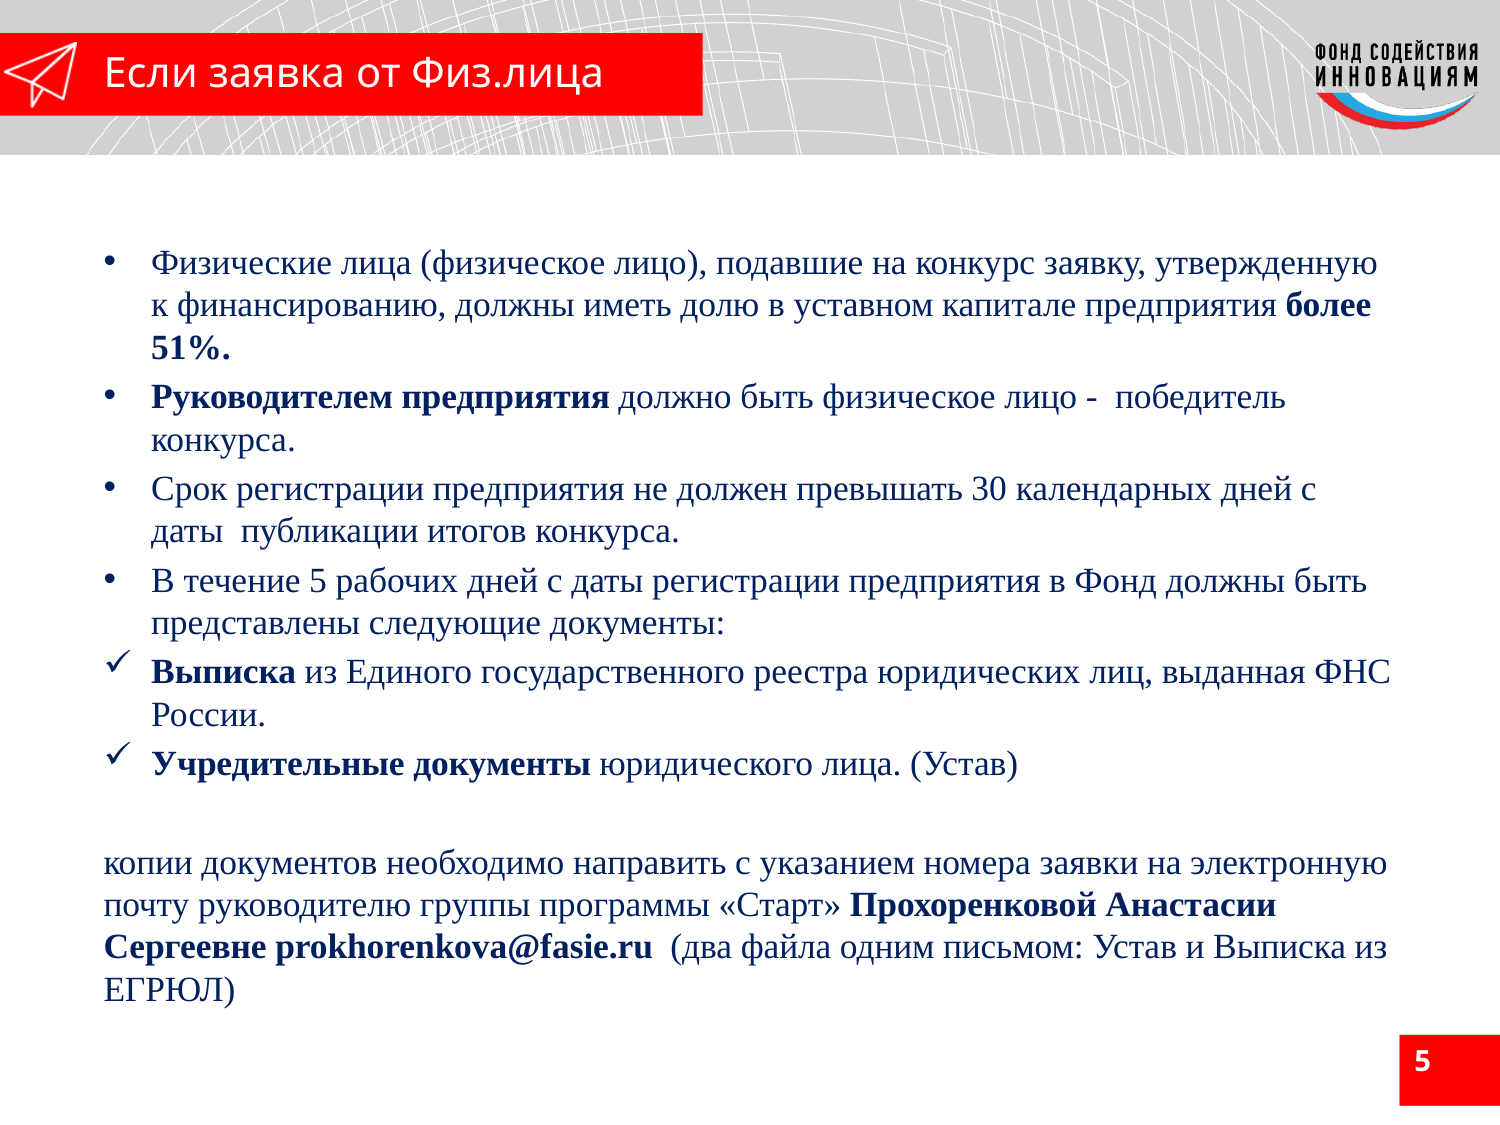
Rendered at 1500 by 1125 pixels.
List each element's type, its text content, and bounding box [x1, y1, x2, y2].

text_box [0, 31, 705, 118]
list Физические лица (физическое лицо), подавшие на конкурс заявку, утвержденную к финансированию, должны иметь долю в уставном капитале предприятия более 51%. Руководителем предприятия должно быть физическое лицо - победитель конкурса. Срок регистрации предприятия не должен превышать 30 календарных дней с даты публикации итогов конкурса. В течение 5 рабочих дней с даты регистрации предприятия в Фонд должны быть представлены следующие документы: Выписка из Единого государственного реестра юридических лиц, выданная ФНС России. Учредительные документы юридического лица. (Устав) копии документов необходимо направить с указанием номера заявки на электронную почту руководителю группы программы «Старт» Прохоренковой Анастасии Сергеевне prokhorenkova@fasie.ru (два файла одним письмом: Устав и Выписка из ЕГРЮЛ) [88, 231, 1412, 1024]
text_box 5 [1399, 1034, 1500, 1106]
picture [4, 42, 77, 109]
picture [0, 0, 1500, 155]
title Если заявка от Физ.лица [88, 35, 727, 107]
